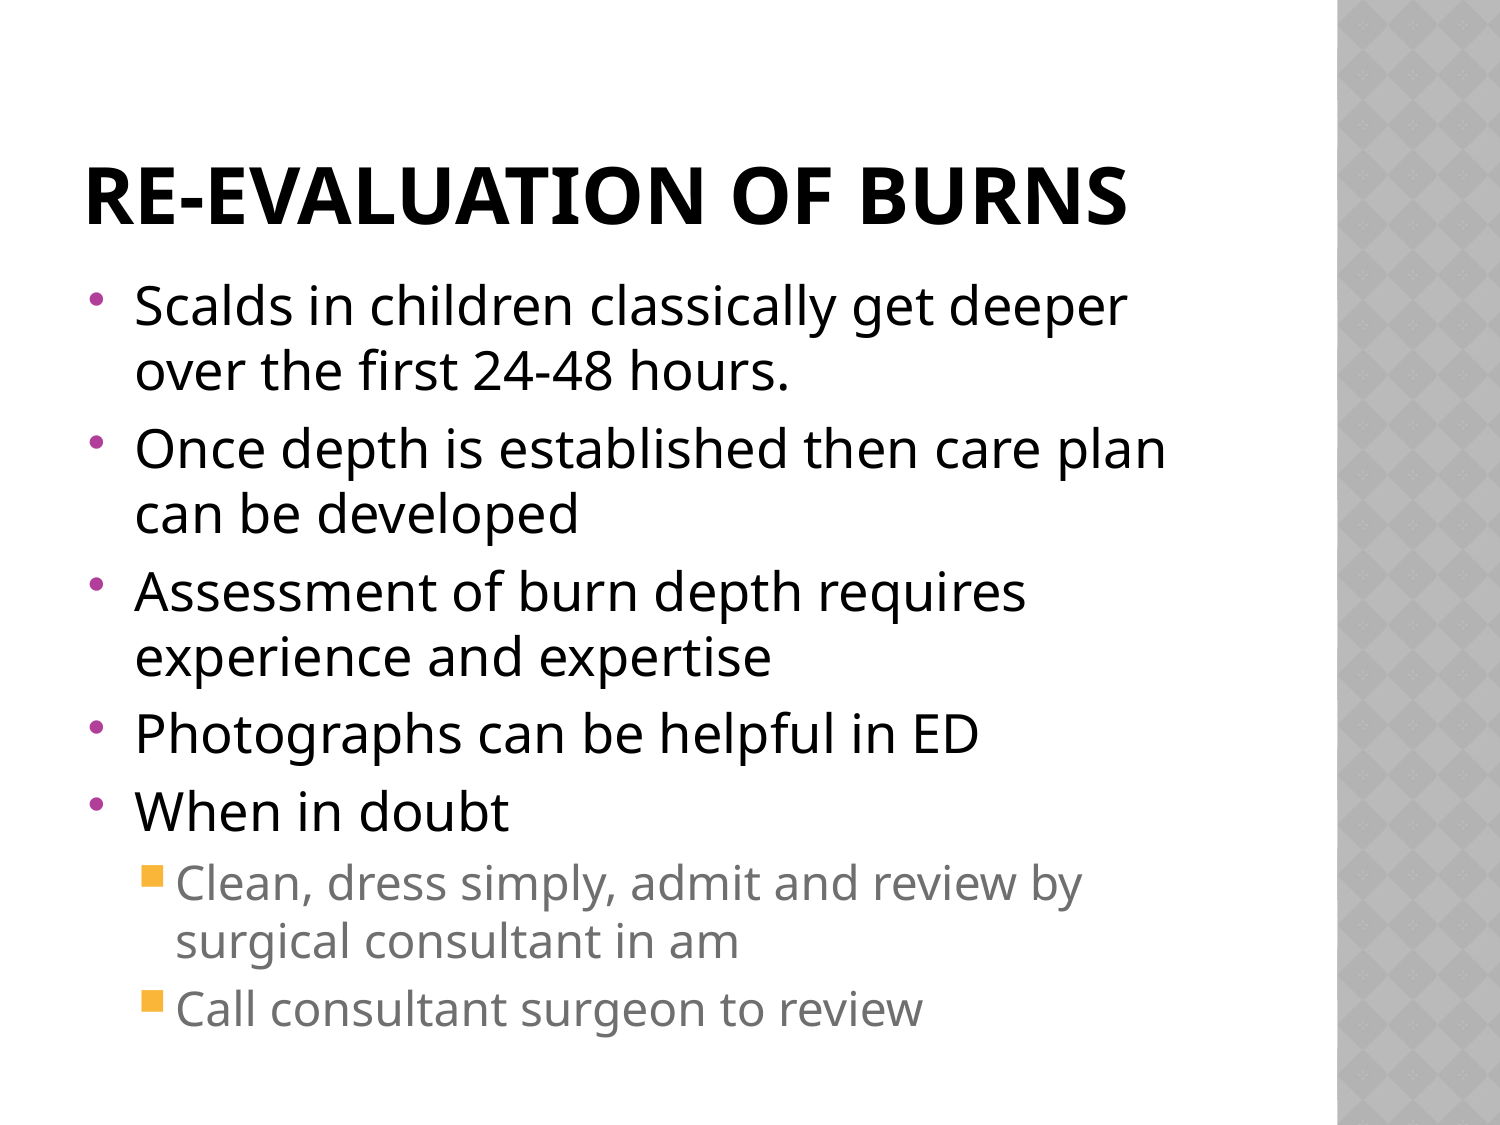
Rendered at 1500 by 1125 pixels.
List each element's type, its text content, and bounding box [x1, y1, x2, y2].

list Scalds in children classically get deeper over the first 24-48 hours. Once depth is established then care plan can be developed Assessment of burn depth requires experience and expertise Photographs can be helpful in ED When in doubt Clean, dress simply, admit and review by surgical consultant in am Call consultant surgeon to review [75, 264, 1263, 1059]
title Re-evaluation of Burns [75, 52, 1263, 240]
